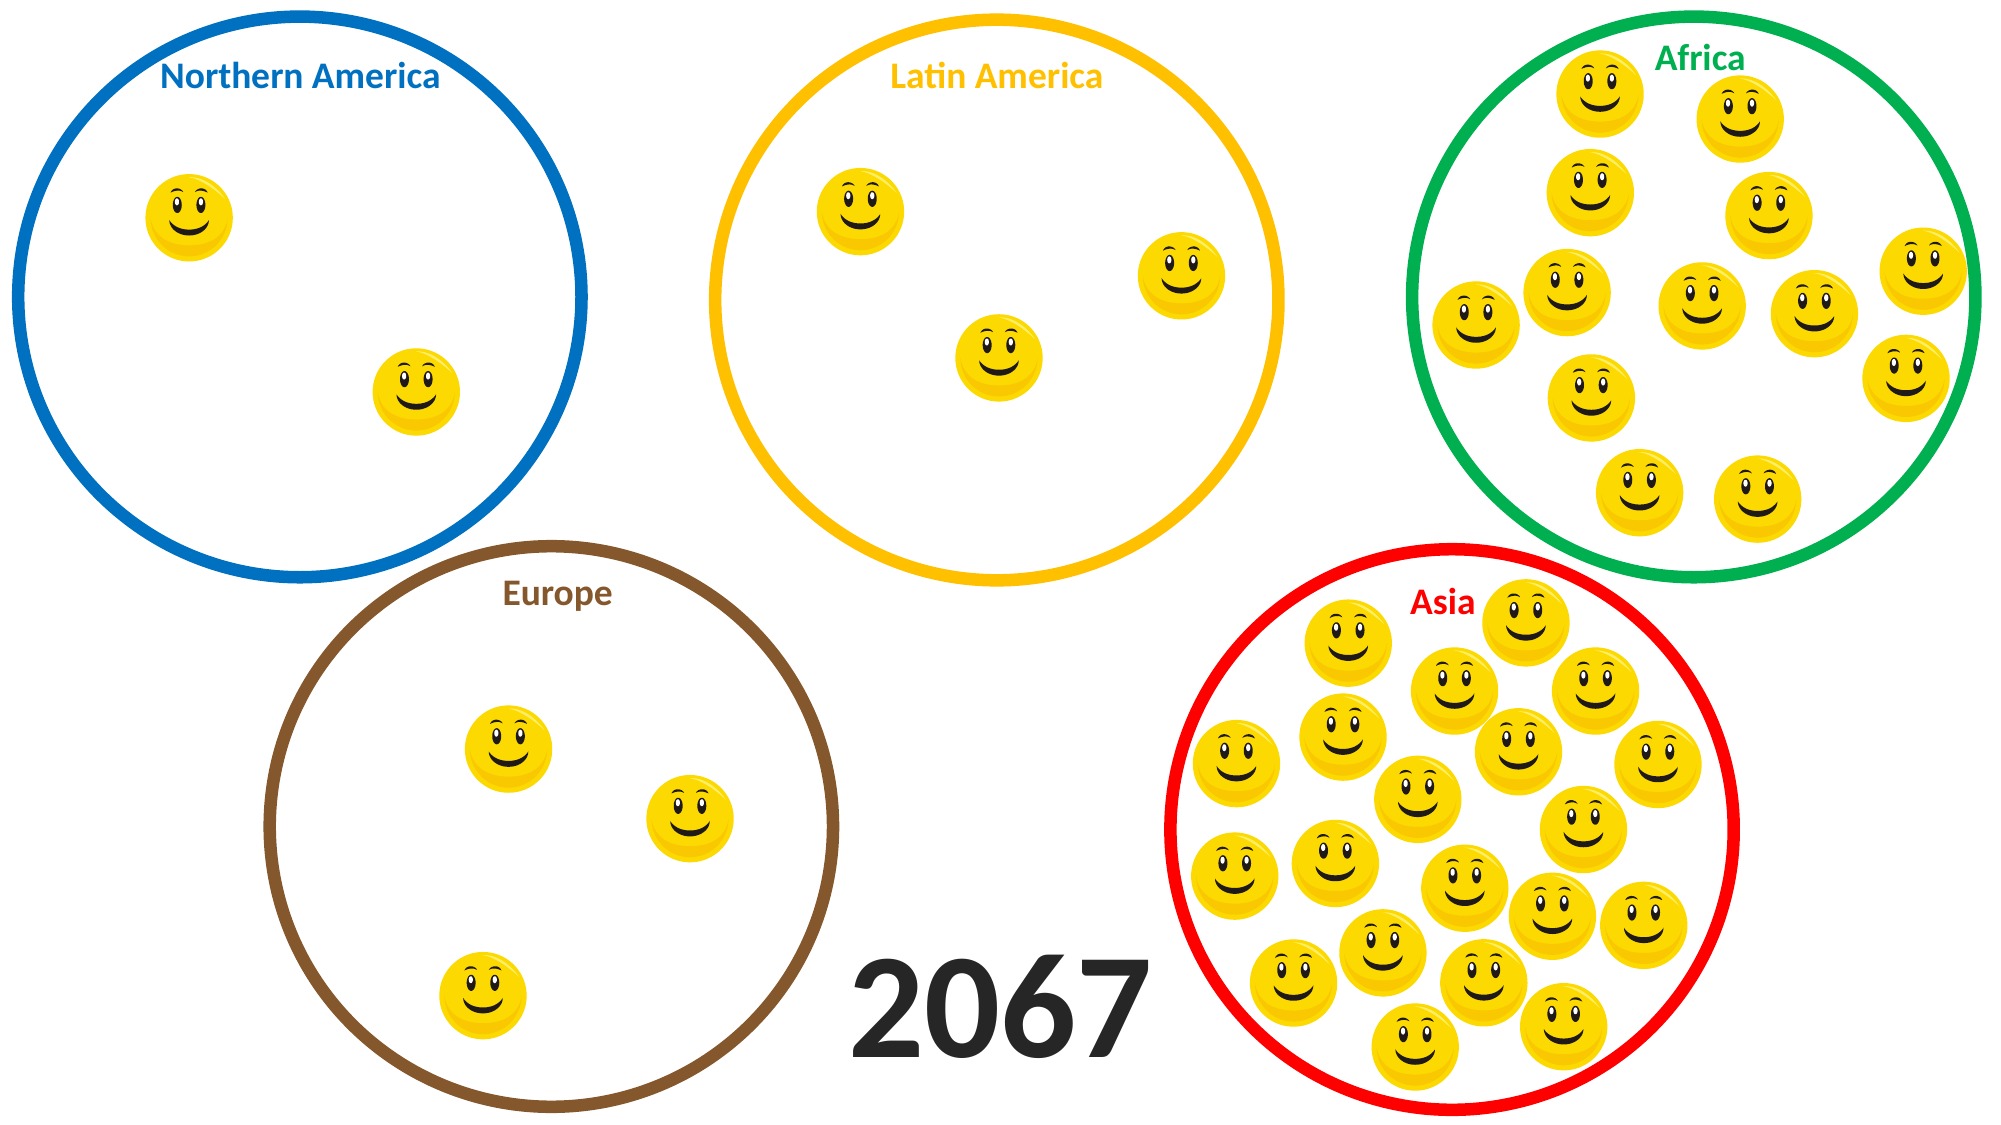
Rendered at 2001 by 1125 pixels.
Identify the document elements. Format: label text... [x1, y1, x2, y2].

picture [1249, 939, 1338, 1027]
picture [1546, 148, 1634, 237]
picture [1192, 719, 1281, 808]
text_box [714, 46, 1280, 582]
picture [816, 167, 905, 256]
picture [439, 951, 527, 1040]
text_box Latin America [875, 43, 1122, 104]
picture [1137, 232, 1226, 320]
text_box 2067 [820, 900, 1181, 1095]
picture [955, 314, 1043, 402]
picture [1190, 832, 1279, 920]
text_box [178, 15, 422, 43]
picture [1291, 693, 1462, 908]
text_box [268, 545, 835, 1108]
picture [1713, 455, 1802, 543]
picture [1304, 599, 1392, 687]
text_box Asia [1395, 569, 1493, 630]
text_box [17, 61, 583, 579]
picture [372, 348, 460, 436]
picture [1432, 281, 1520, 369]
text_box Europe [488, 560, 647, 621]
picture [1595, 448, 1684, 537]
text_box [881, 18, 1112, 43]
picture [1523, 248, 1611, 337]
text_box Northern America [145, 43, 497, 104]
picture [1725, 171, 1813, 260]
picture [1547, 354, 1636, 442]
picture [1339, 579, 1702, 1091]
text_box [1558, 15, 1767, 50]
picture [646, 774, 734, 863]
picture [464, 705, 553, 793]
picture [1862, 334, 1950, 423]
picture [1696, 75, 1784, 163]
picture [1770, 269, 1859, 358]
picture [1556, 50, 1644, 138]
text_box [1169, 548, 1735, 1111]
picture [1879, 227, 1967, 315]
picture [1658, 262, 1746, 350]
text_box Africa [1640, 25, 1788, 86]
picture [1600, 881, 1688, 970]
picture [145, 174, 233, 262]
text_box [1411, 31, 1977, 579]
